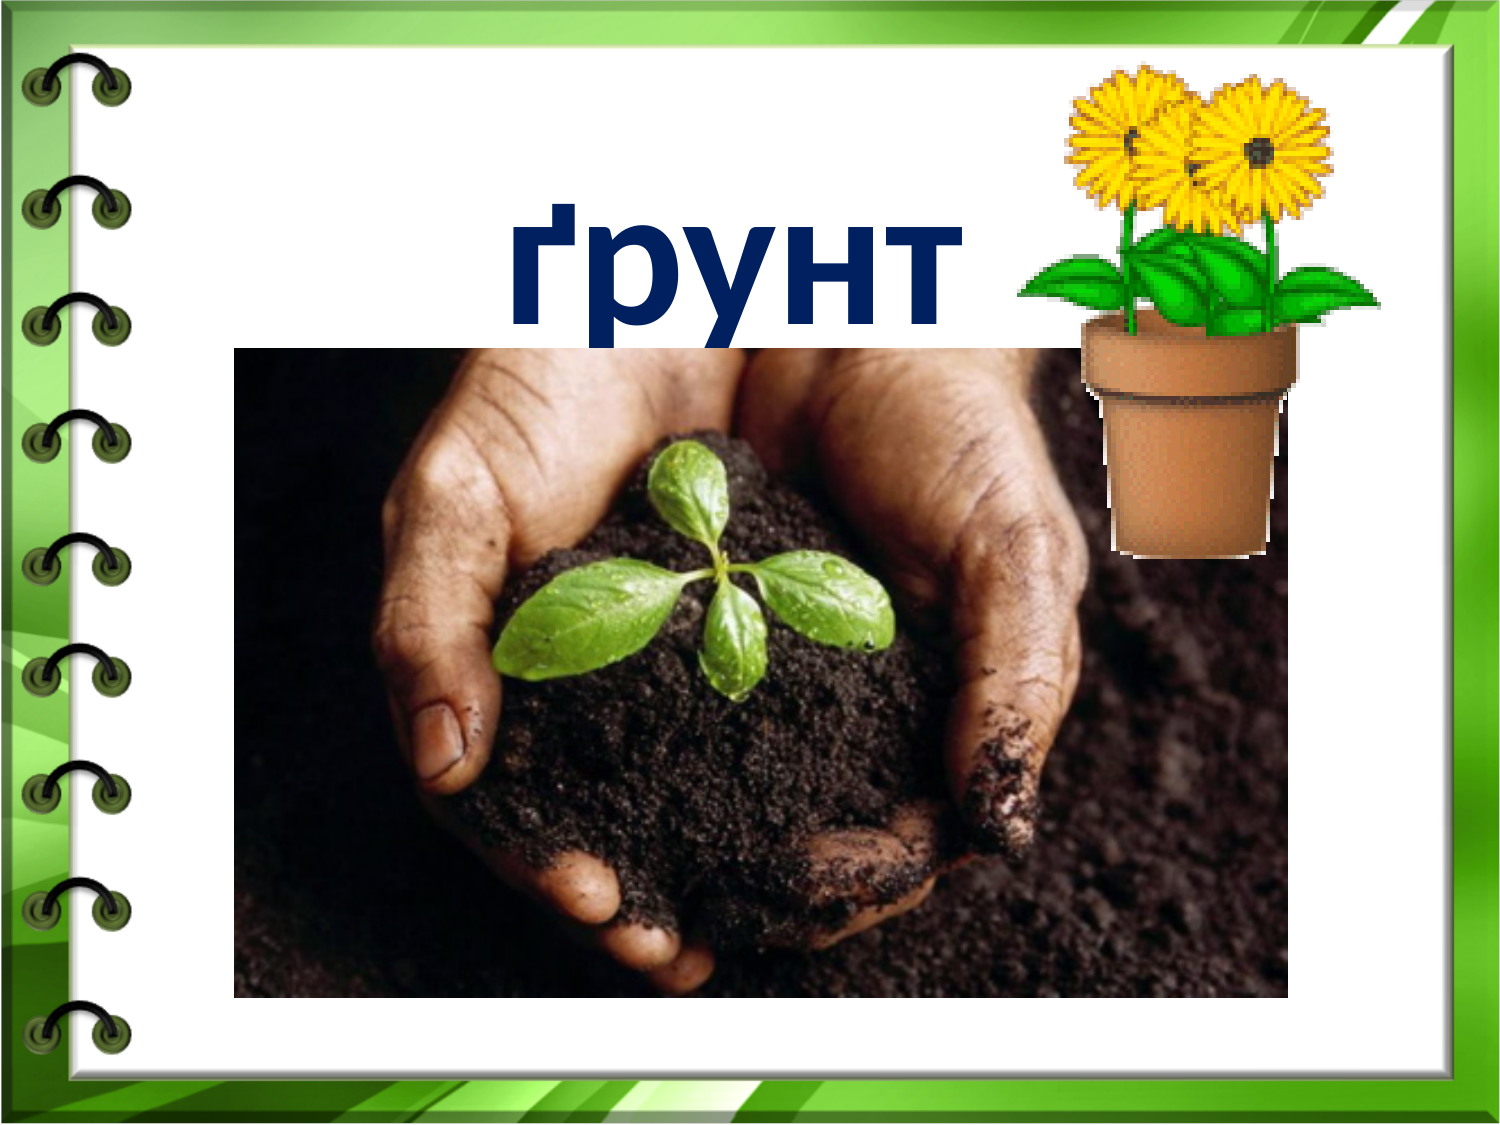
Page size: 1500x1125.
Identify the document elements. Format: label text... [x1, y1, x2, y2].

text_box ґрунт [488, 117, 943, 347]
picture [0, 0, 1500, 1125]
